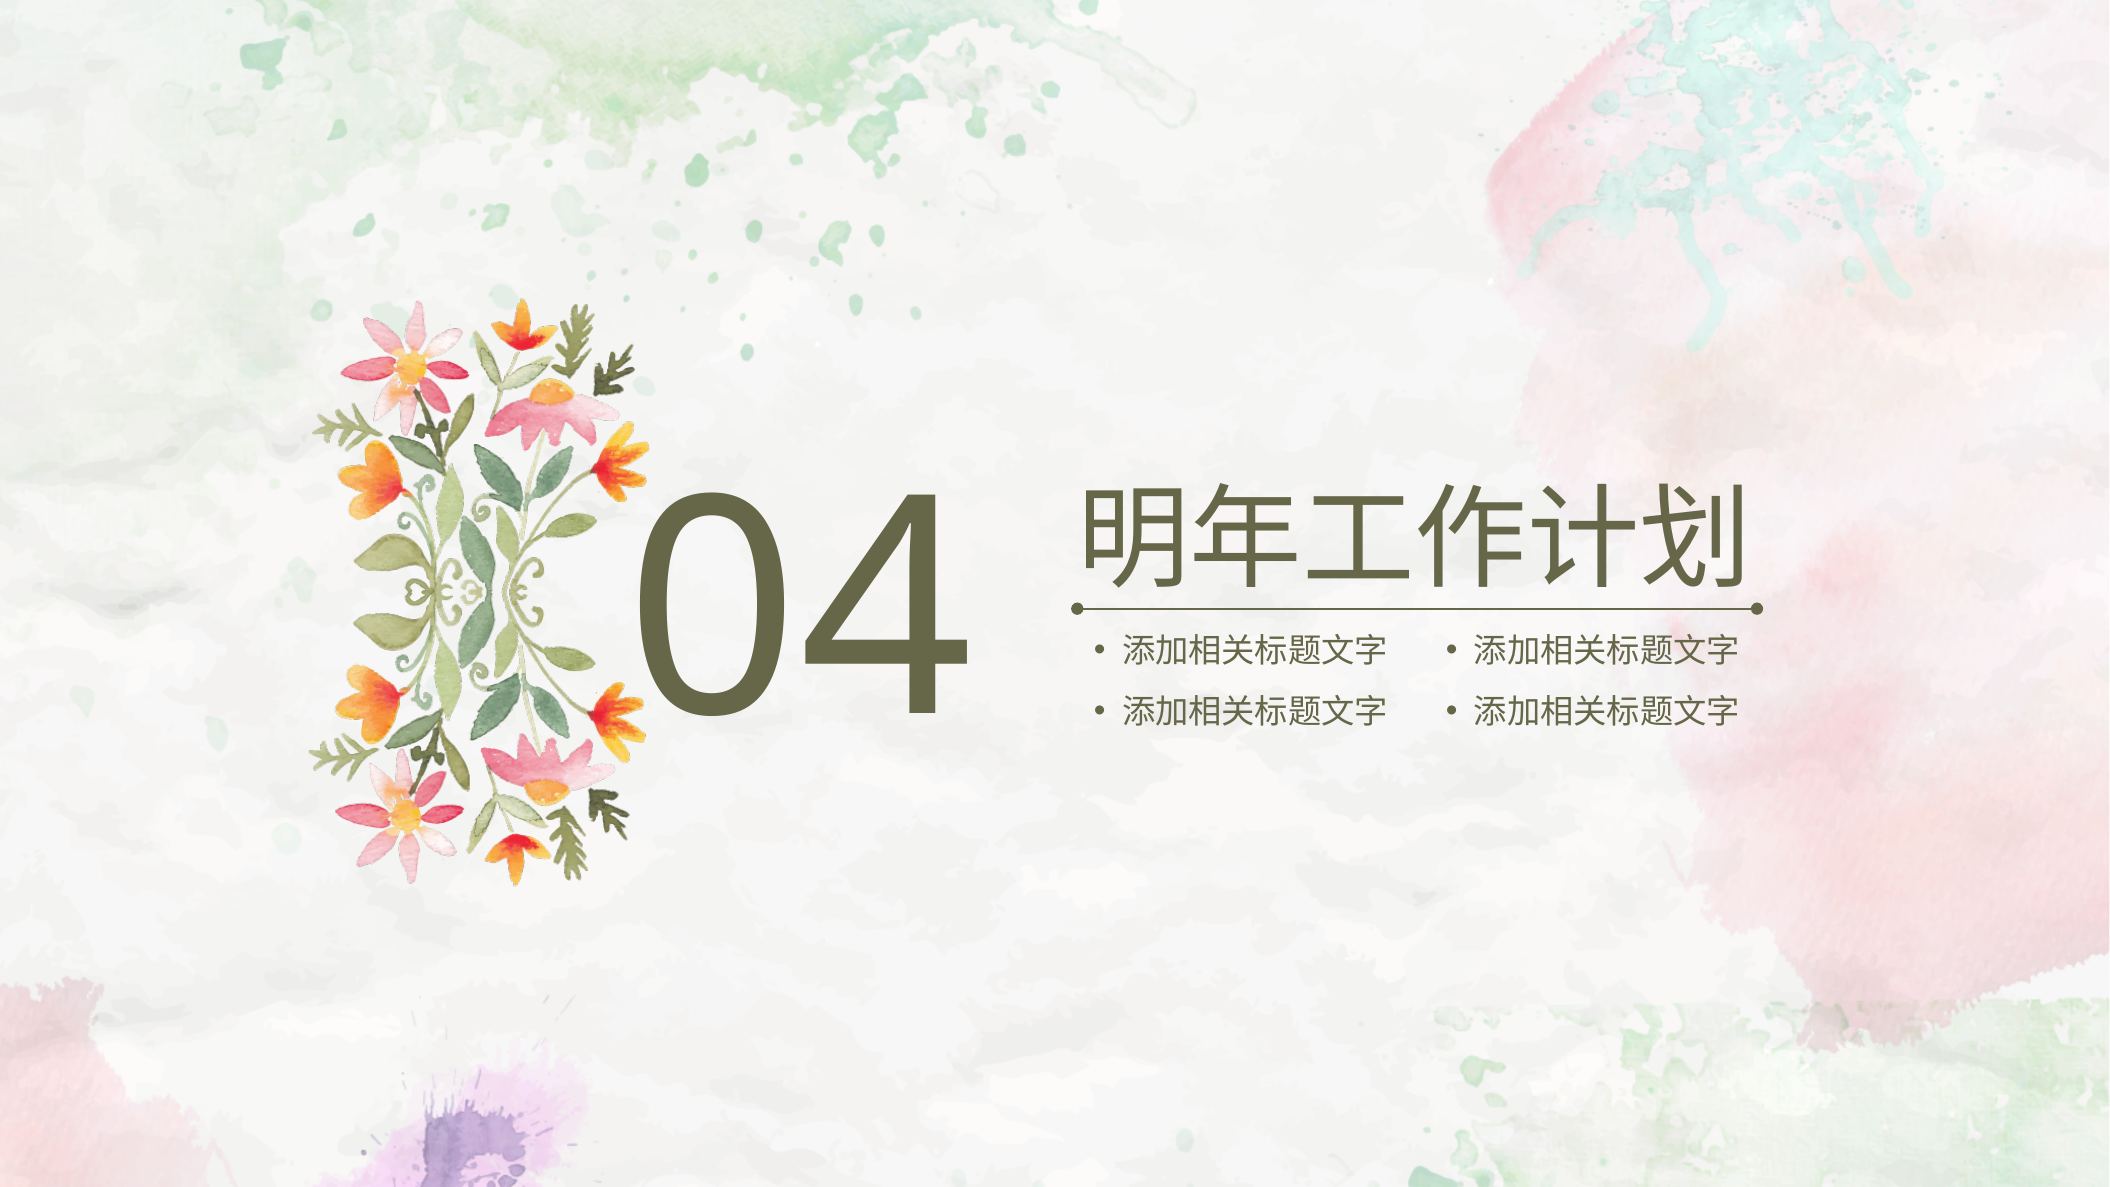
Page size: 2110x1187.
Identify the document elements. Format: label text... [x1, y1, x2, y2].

picture [0, 0, 2110, 1187]
text_box 添加相关标题文字 [1431, 683, 1755, 738]
text_box 04 [662, 408, 1006, 775]
text_box 添加相关标题文字 [1079, 621, 1404, 677]
text_box 添加相关标题文字 [1079, 683, 1404, 738]
text_box 明年工作计划 [1077, 466, 1811, 602]
text_box 添加相关标题文字 [1431, 621, 1755, 677]
